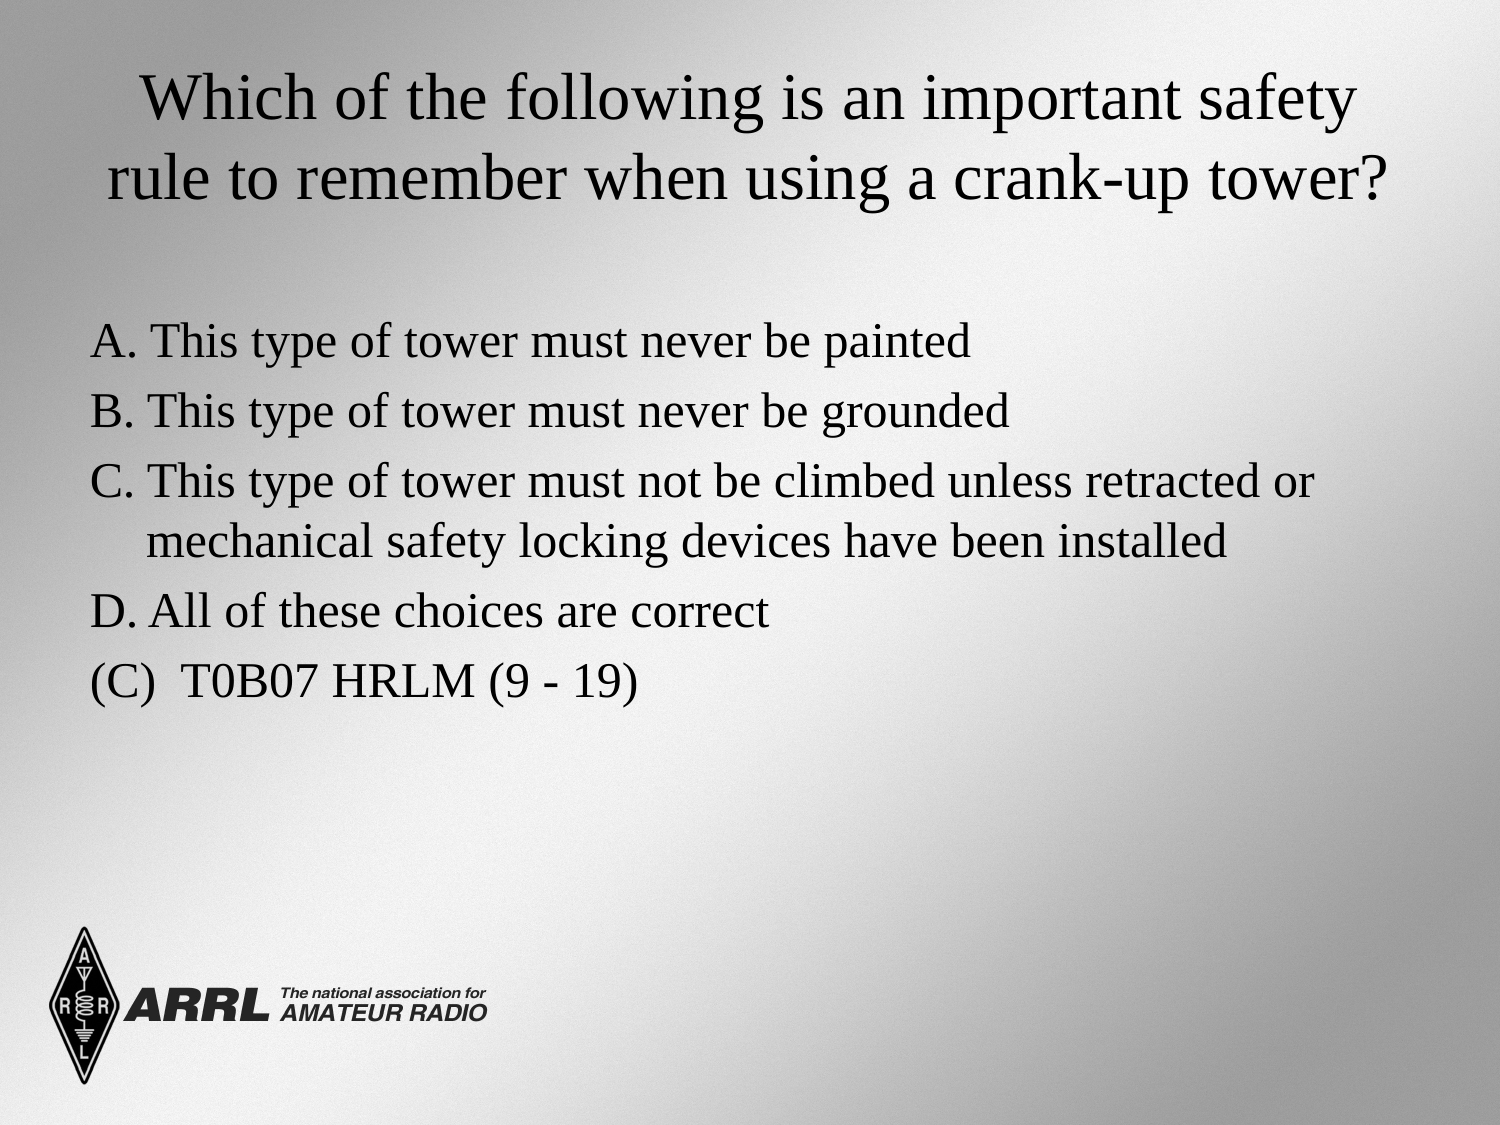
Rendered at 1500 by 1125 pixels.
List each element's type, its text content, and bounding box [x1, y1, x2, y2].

picture [0, 0, 1500, 1125]
list A. This type of tower must never be painted B. This type of tower must never be grounded C. This type of tower must not be climbed unless retracted or mechanical safety locking devices have been installed D. All of these choices are correct (C) T0B07 HRLM (9 - 19) [75, 299, 1425, 1005]
title Which of the following is an important safety rule to remember when using a crank-up tower? [75, 45, 1425, 233]
